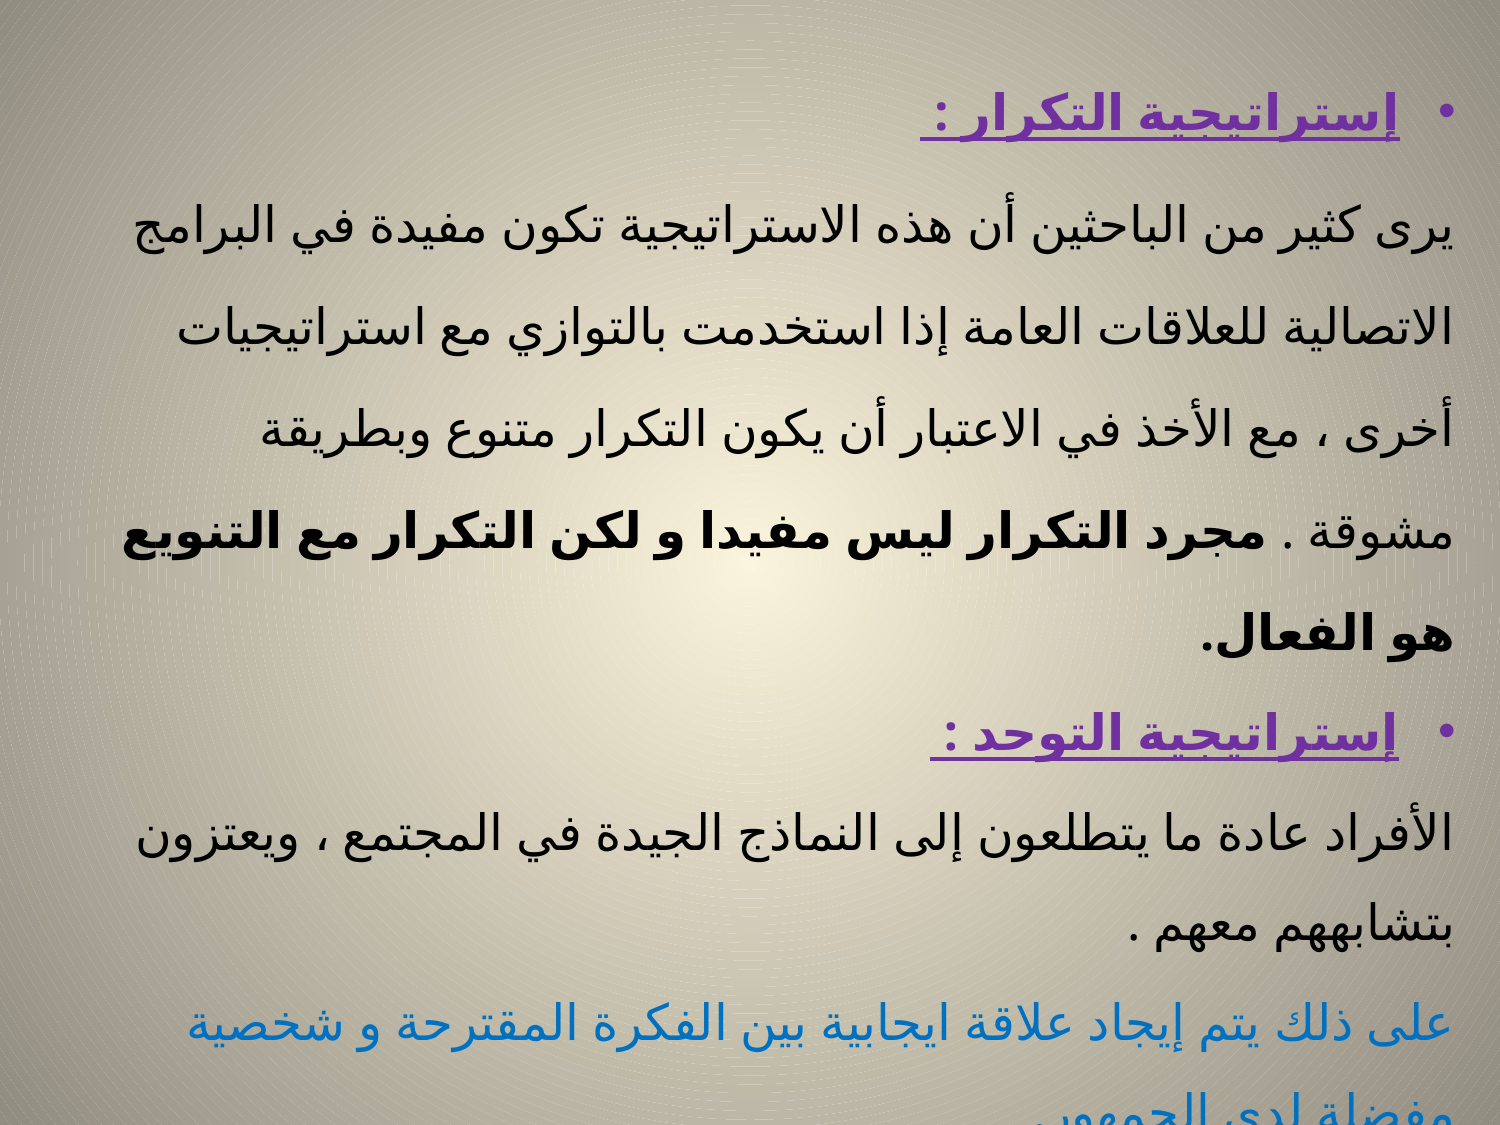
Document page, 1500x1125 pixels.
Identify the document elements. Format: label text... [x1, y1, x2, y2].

list إستراتيجية التكرار : يرى كثير من الباحثين أن هذه الاستراتيجية تكون مفيدة في البرامج الاتصالية للعلاقات العامة إذا استخدمت بالتوازي مع استراتيجيات أخرى ، مع الأخذ في الاعتبار أن يكون التكرار متنوع وبطريقة مشوقة . مجرد التكرار ليس مفيدا و لكن التكرار مع التنويع هو الفعال. إستراتيجية التوحد : الأفراد عادة ما يتطلعون إلى النماذج الجيدة في المجتمع ، ويعتزون بتشابههم معهم . على ذلك يتم إيجاد علاقة ايجابية بين الفكرة المقترحة و شخصية مفضلة لدى الجمهور. [64, 30, 1471, 1106]
